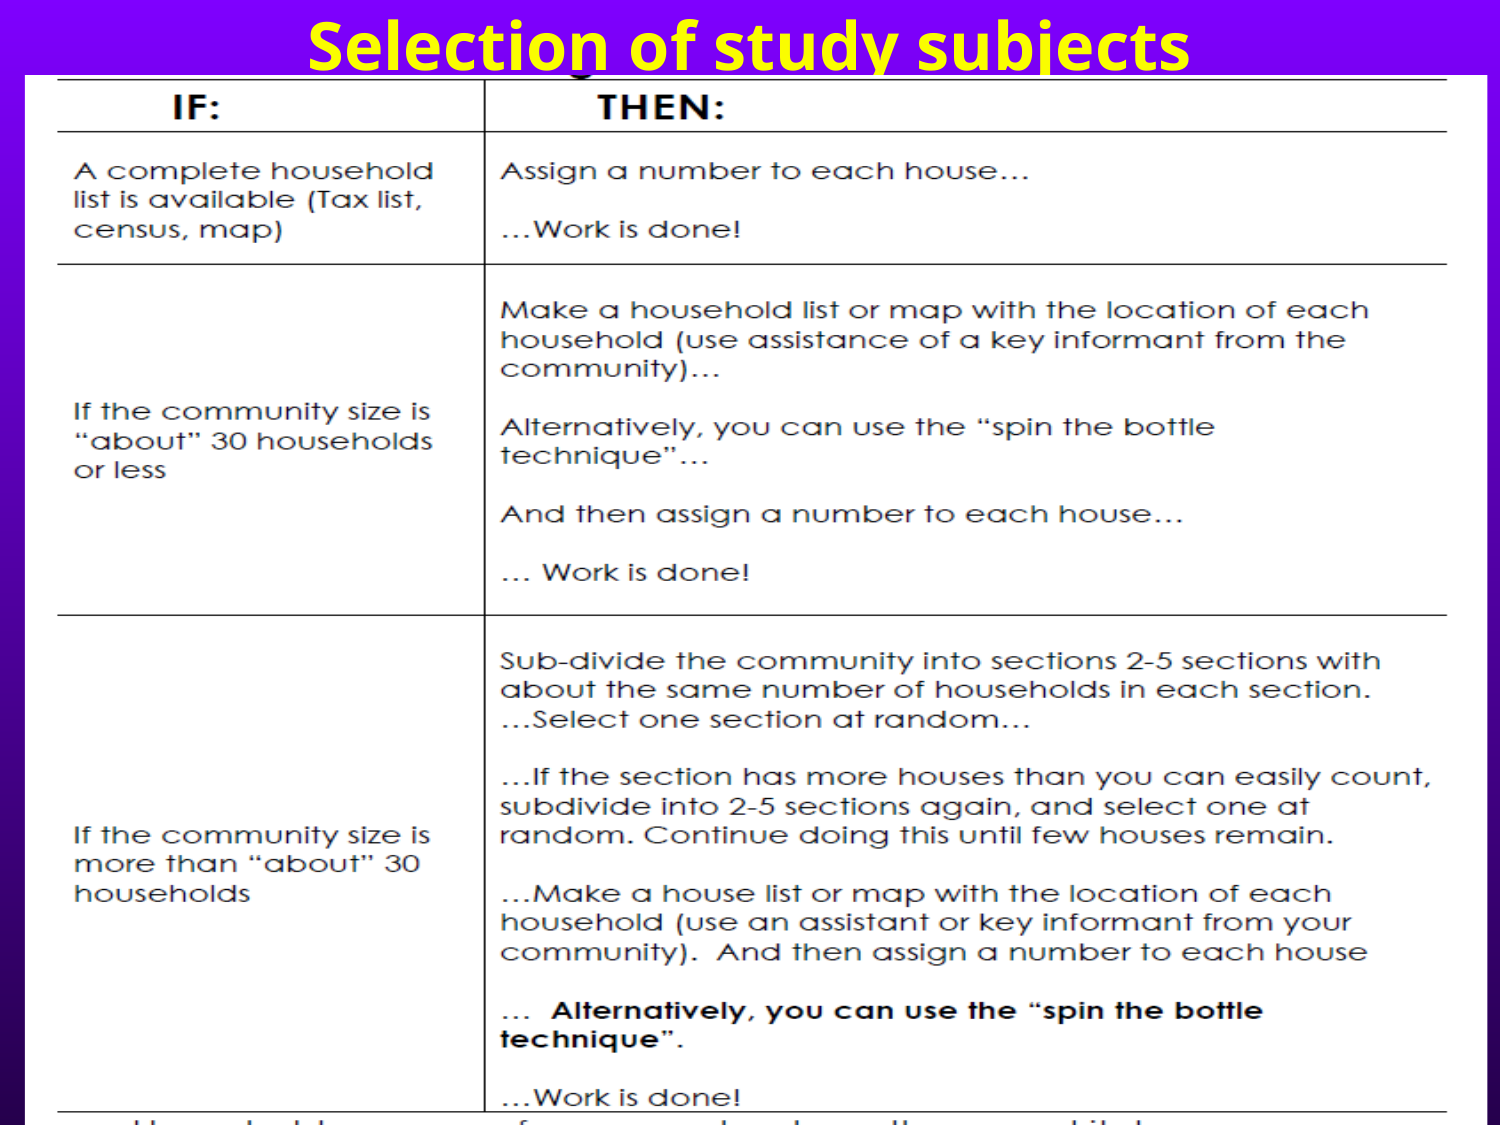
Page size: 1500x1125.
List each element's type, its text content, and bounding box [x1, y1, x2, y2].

title Selection of study subjects [112, 0, 1388, 73]
picture [24, 74, 1488, 1125]
